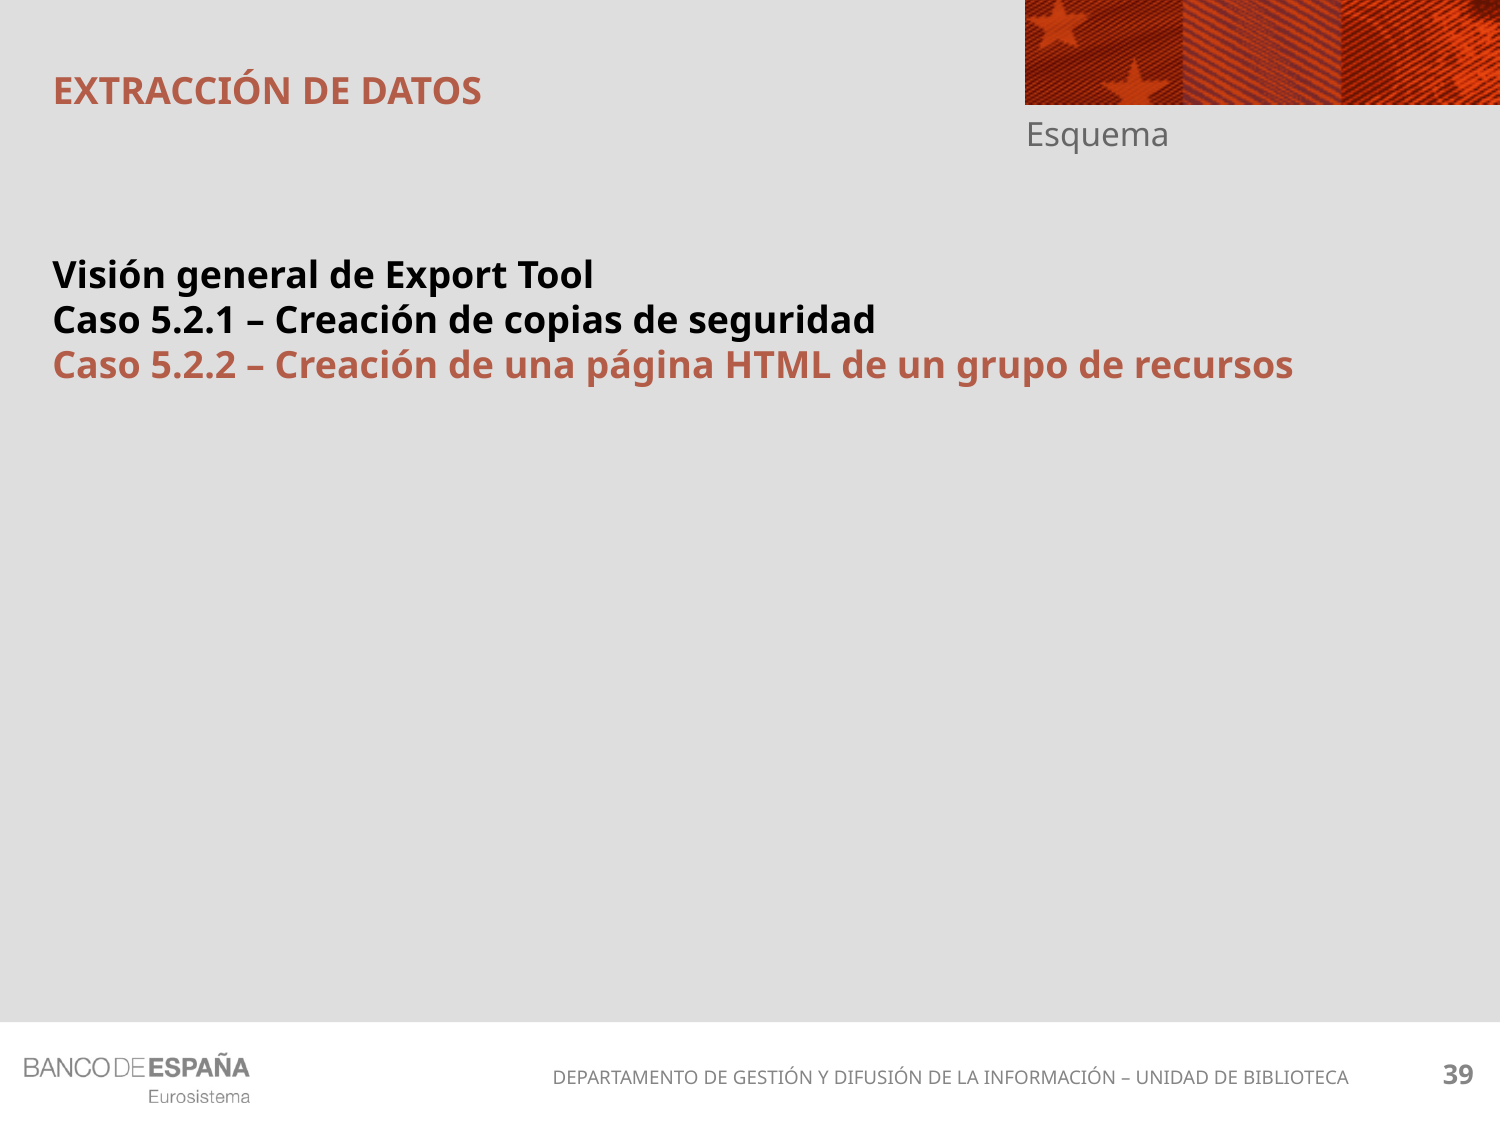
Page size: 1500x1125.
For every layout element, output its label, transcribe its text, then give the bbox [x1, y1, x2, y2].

list Esquema [1025, 108, 1500, 164]
list Visión general de Export Tool Caso 5.2.1 – Creación de copias de seguridad Caso 5.2.2 – Creación de una página HTML de un grupo de recursos [37, 243, 1444, 993]
picture [1025, 0, 1500, 105]
title Extracción de datos [37, 18, 1011, 162]
picture [24, 1052, 250, 1103]
slide_number 39 [1415, 1050, 1474, 1098]
